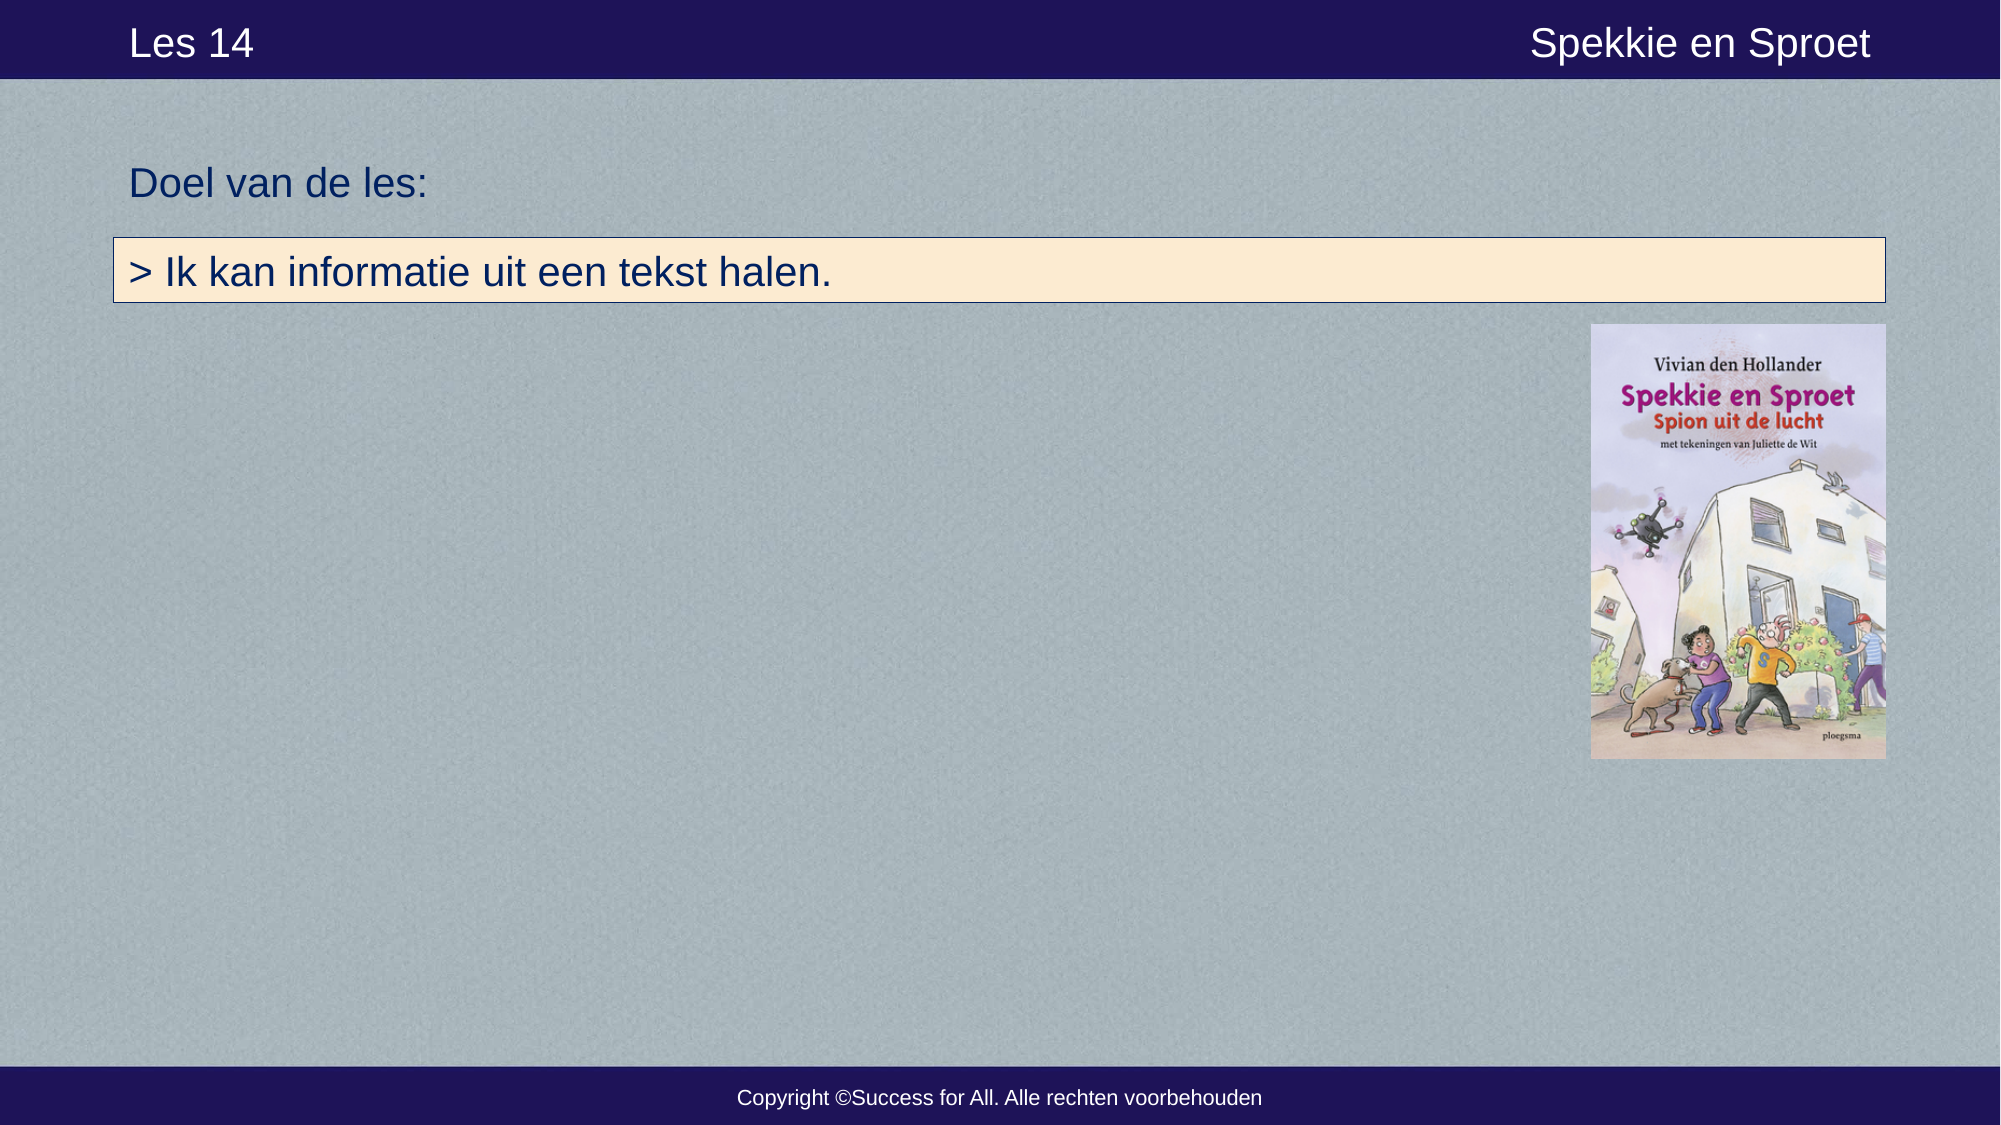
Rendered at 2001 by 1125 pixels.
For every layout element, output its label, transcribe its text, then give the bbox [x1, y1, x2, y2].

picture [0, 0, 2001, 1125]
text_box Copyright ©Success for All. Alle rechten voorbehouden [0, 1076, 2000, 1125]
text_box Les 14 [114, 8, 354, 73]
text_box > Ik kan informatie uit een tekst halen. [113, 237, 1886, 303]
text_box Spekkie en Sproet [999, 8, 1886, 73]
text_box Doel van de les: [113, 148, 1635, 214]
